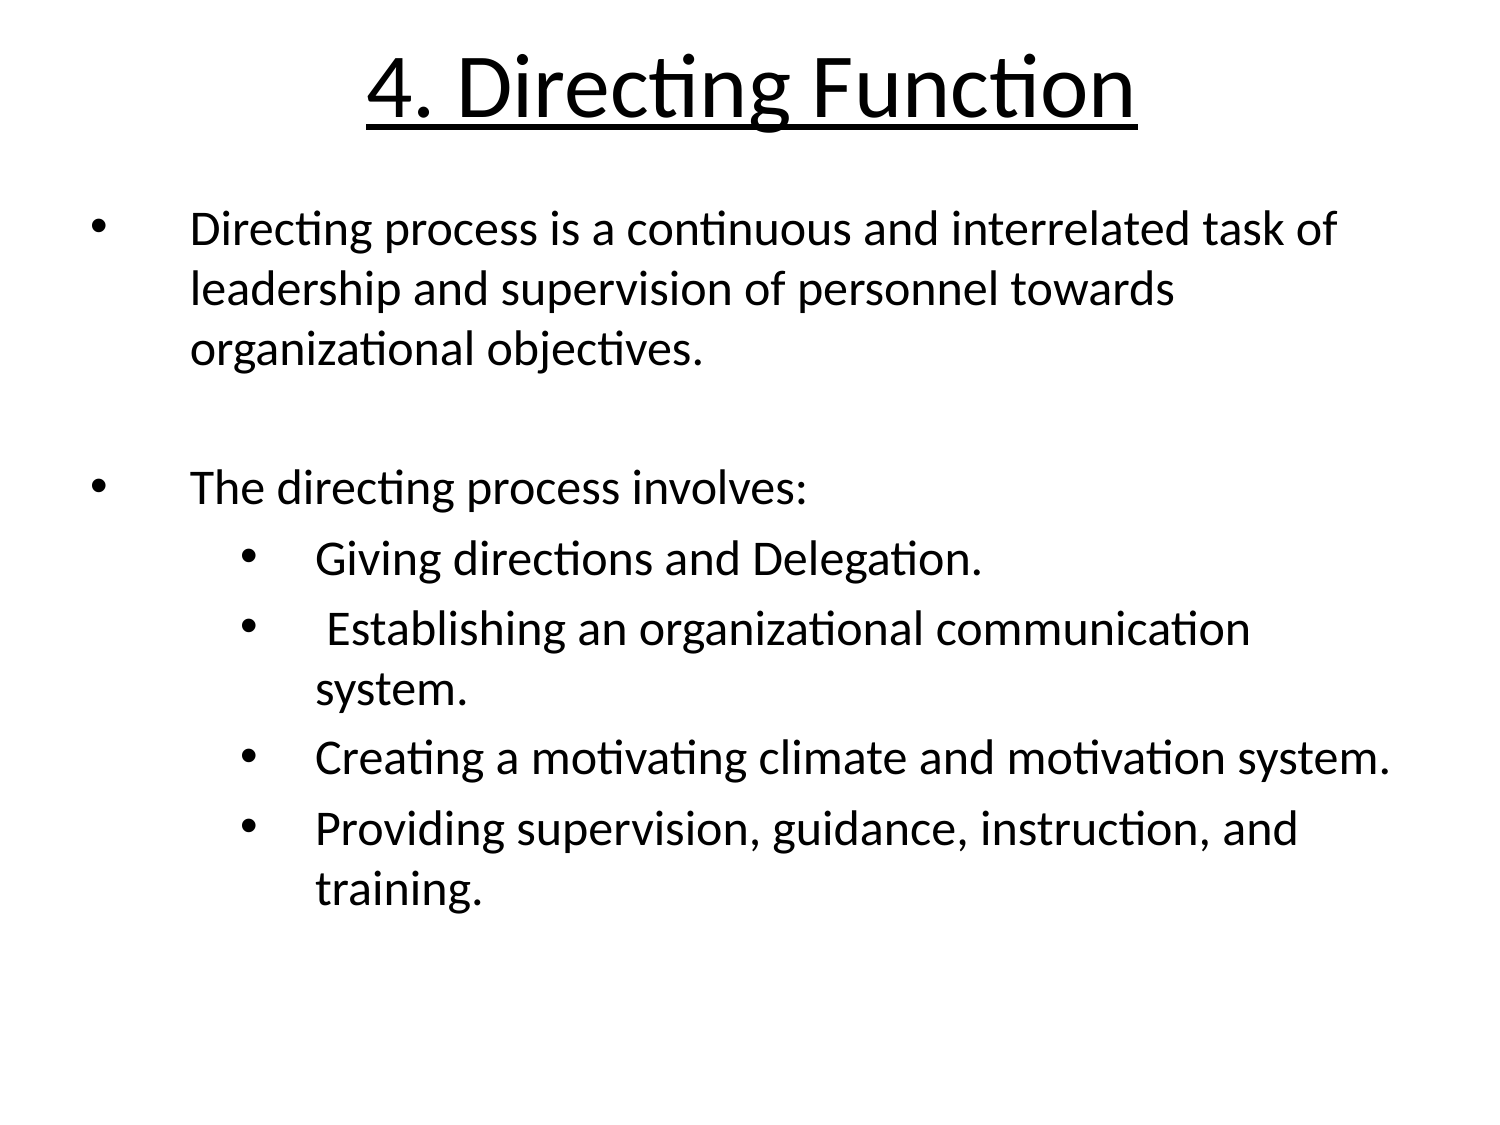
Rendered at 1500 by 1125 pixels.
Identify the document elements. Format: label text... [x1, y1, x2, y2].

list Directing process is a continuous and interrelated task of leadership and supervision of personnel towards organizational objectives. The directing process involves: Giving directions and Delegation. Establishing an organizational communication system. Creating a motivating climate and motivation system. Providing supervision, guidance, instruction, and training. [74, 187, 1426, 1088]
title 4. Directing Function [87, 0, 1438, 163]
